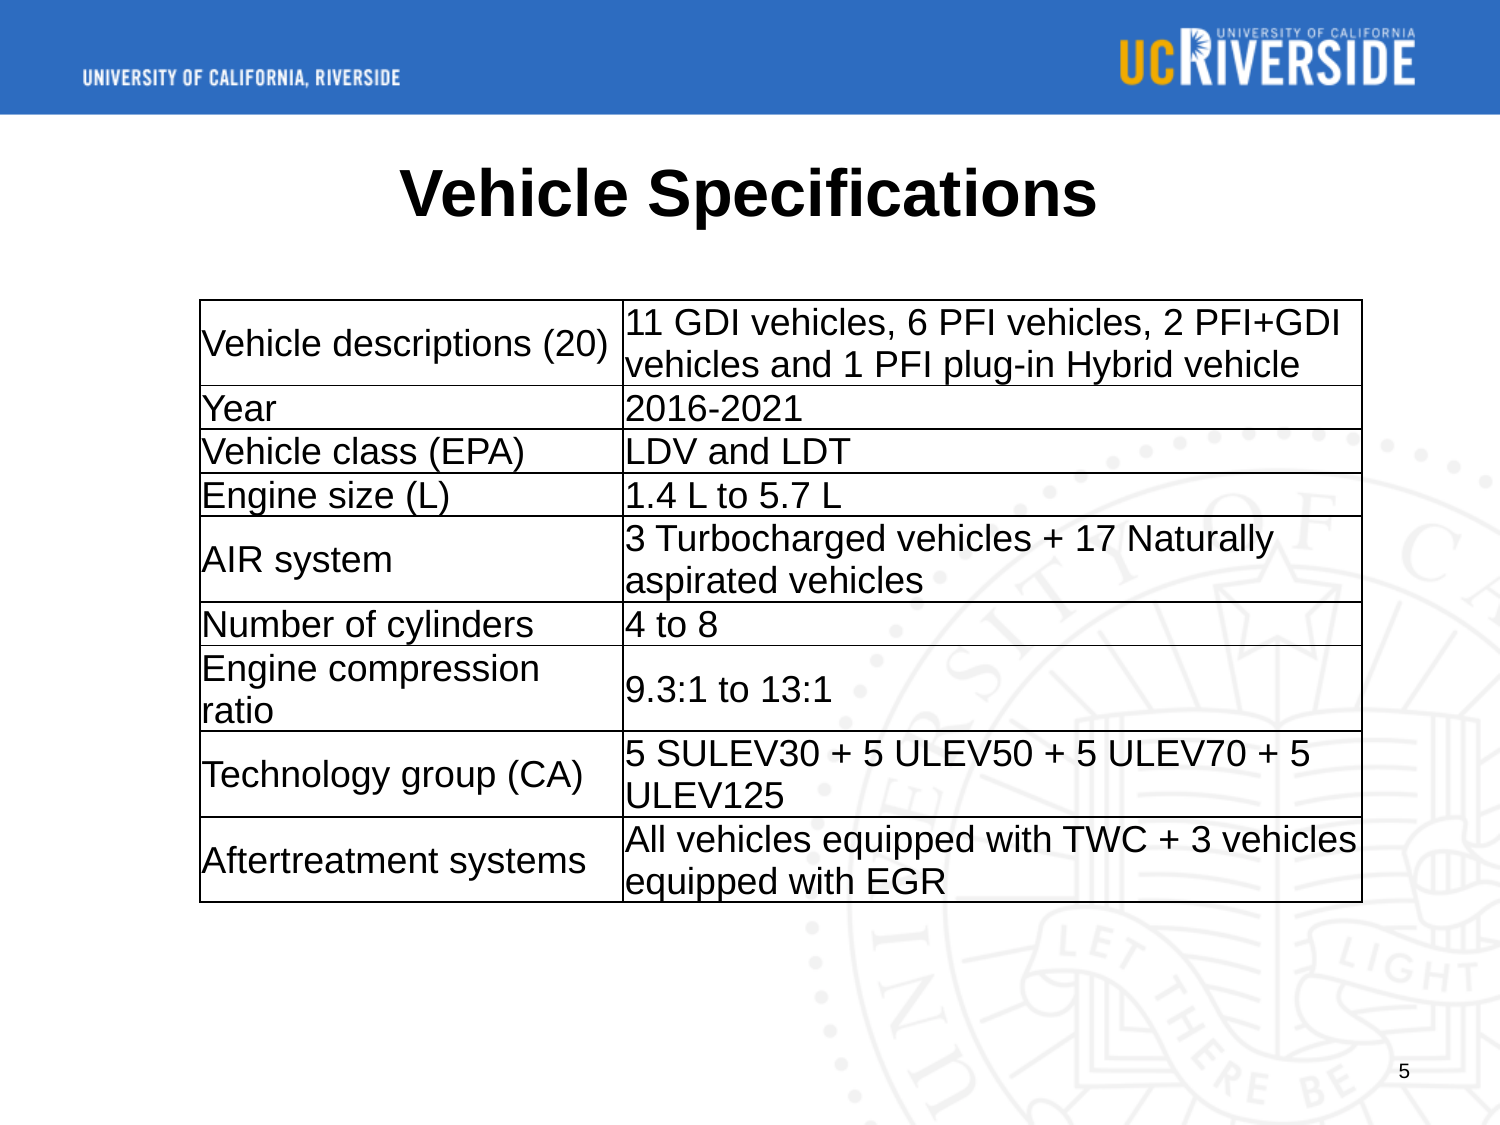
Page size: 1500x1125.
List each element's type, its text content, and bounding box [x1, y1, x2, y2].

table_cell LDV and LDT [624, 430, 1361, 472]
table_cell Engine compression ratio [201, 646, 622, 730]
table_cell Technology group (CA) [201, 732, 622, 816]
table_cell 3 Turbocharged vehicles + 17 Naturally aspirated vehicles [624, 517, 1361, 601]
table_cell 9.3:1 to 13:1 [624, 646, 1361, 730]
table_cell 5 SULEV30 + 5 ULEV50 + 5 ULEV70 + 5 ULEV125 [624, 732, 1361, 816]
table_cell Vehicle class (EPA) [201, 430, 622, 472]
table_cell 2016-2021 [624, 386, 1361, 428]
table_cell Aftertreatment systems [201, 818, 622, 901]
table_cell Year [201, 386, 622, 428]
table_cell 1.4 L to 5.7 L [624, 474, 1361, 515]
picture [0, 0, 1500, 1125]
table_cell Number of cylinders [201, 603, 622, 645]
table_cell AIR system [201, 517, 622, 601]
table_cell Engine size (L) [201, 474, 622, 515]
table_header 11 GDI vehicles, 6 PFI vehicles, 2 PFI+GDI vehicles and 1 PFI plug-in Hybrid vehicle [624, 301, 1361, 385]
title Vehicle Specifications [75, 112, 1425, 238]
slide_number 5 [1074, 1050, 1425, 1100]
table_header Vehicle descriptions (20) [201, 301, 622, 385]
table_cell All vehicles equipped with TWC + 3 vehicles equipped with EGR [624, 818, 1361, 901]
table_cell 4 to 8 [624, 603, 1361, 645]
